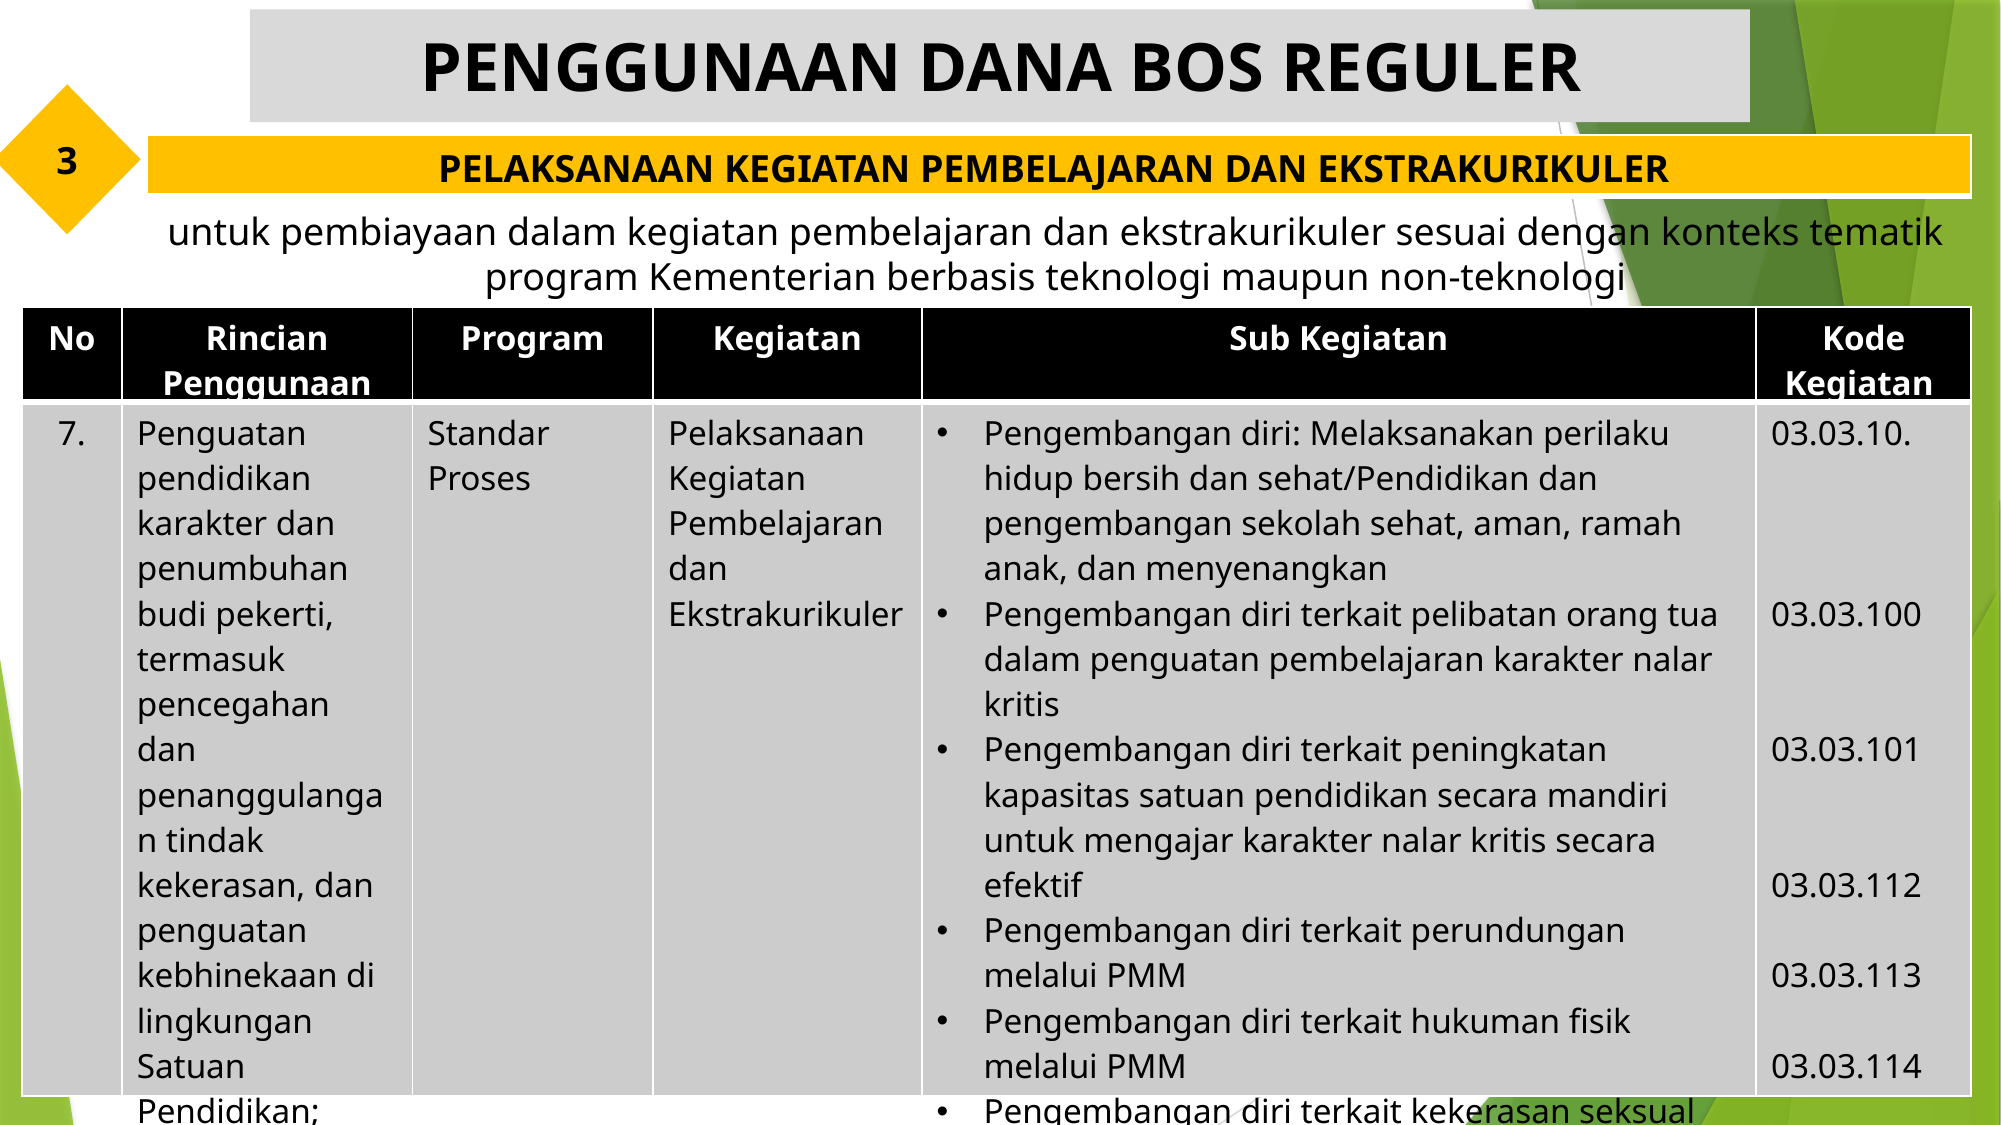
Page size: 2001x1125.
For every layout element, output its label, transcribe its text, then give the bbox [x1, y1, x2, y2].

table_cell 03.03.10. 03.03.100 03.03.101 03.03.112 03.03.113 03.03.114 [1757, 405, 1970, 1095]
table_header Kegiatan [654, 308, 921, 399]
table_cell Penguatan pendidikan karakter dan penumbuhan budi pekerti, termasuk pencegahan dan penanggulangan tindak kekerasan, dan penguatan kebhinekaan di lingkungan Satuan Pendidikan; [123, 405, 412, 1095]
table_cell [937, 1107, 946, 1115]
text_box untuk pembiayaan dalam kegiatan pembelajaran dan ekstrakurikuler sesuai dengan konteks tematik program Kementerian berbasis teknologi maupun non-teknologi [140, 200, 1972, 306]
text_box 3 [0, 82, 142, 236]
table_header Rincian Penggunaan [123, 308, 412, 399]
table_cell 7. [23, 405, 121, 1095]
text_box [248, 8, 1751, 124]
table_header PELAKSANAAN KEGIATAN PEMBELAJARAN DAN EKSTRAKURIKULER [148, 136, 1970, 193]
table_header Kode Kegiatan [1757, 308, 1970, 399]
text_box PENGGUNAAN DANA BOS REGULER [252, 17, 1750, 113]
table_cell Pelaksanaan Kegiatan Pembelajaran dan Ekstrakurikuler [654, 405, 921, 1095]
table_header No [23, 308, 121, 399]
table_cell Standar Proses [413, 405, 652, 1095]
table_header Program [413, 308, 652, 399]
table_header Sub Kegiatan [923, 308, 1755, 399]
table_cell Pengembangan diri: Melaksanakan perilaku hidup bersih dan sehat/Pendidikan dan pengembangan sekolah sehat, aman, ramah anak, dan menyenangkan Pengembangan diri terkait pelibatan orang tua dalam penguatan pembelajaran karakter nalar kritis Pengembangan diri terkait peningkatan kapasitas satuan pendidikan secara mandiri untuk mengajar karakter nalar kritis secara efektif Pengembangan diri terkait perundungan melalui PMM Pengembangan diri terkait hukuman fisik melalui PMM Pengembangan diri terkait kekerasan seksual melalui PMM [923, 405, 1755, 1095]
